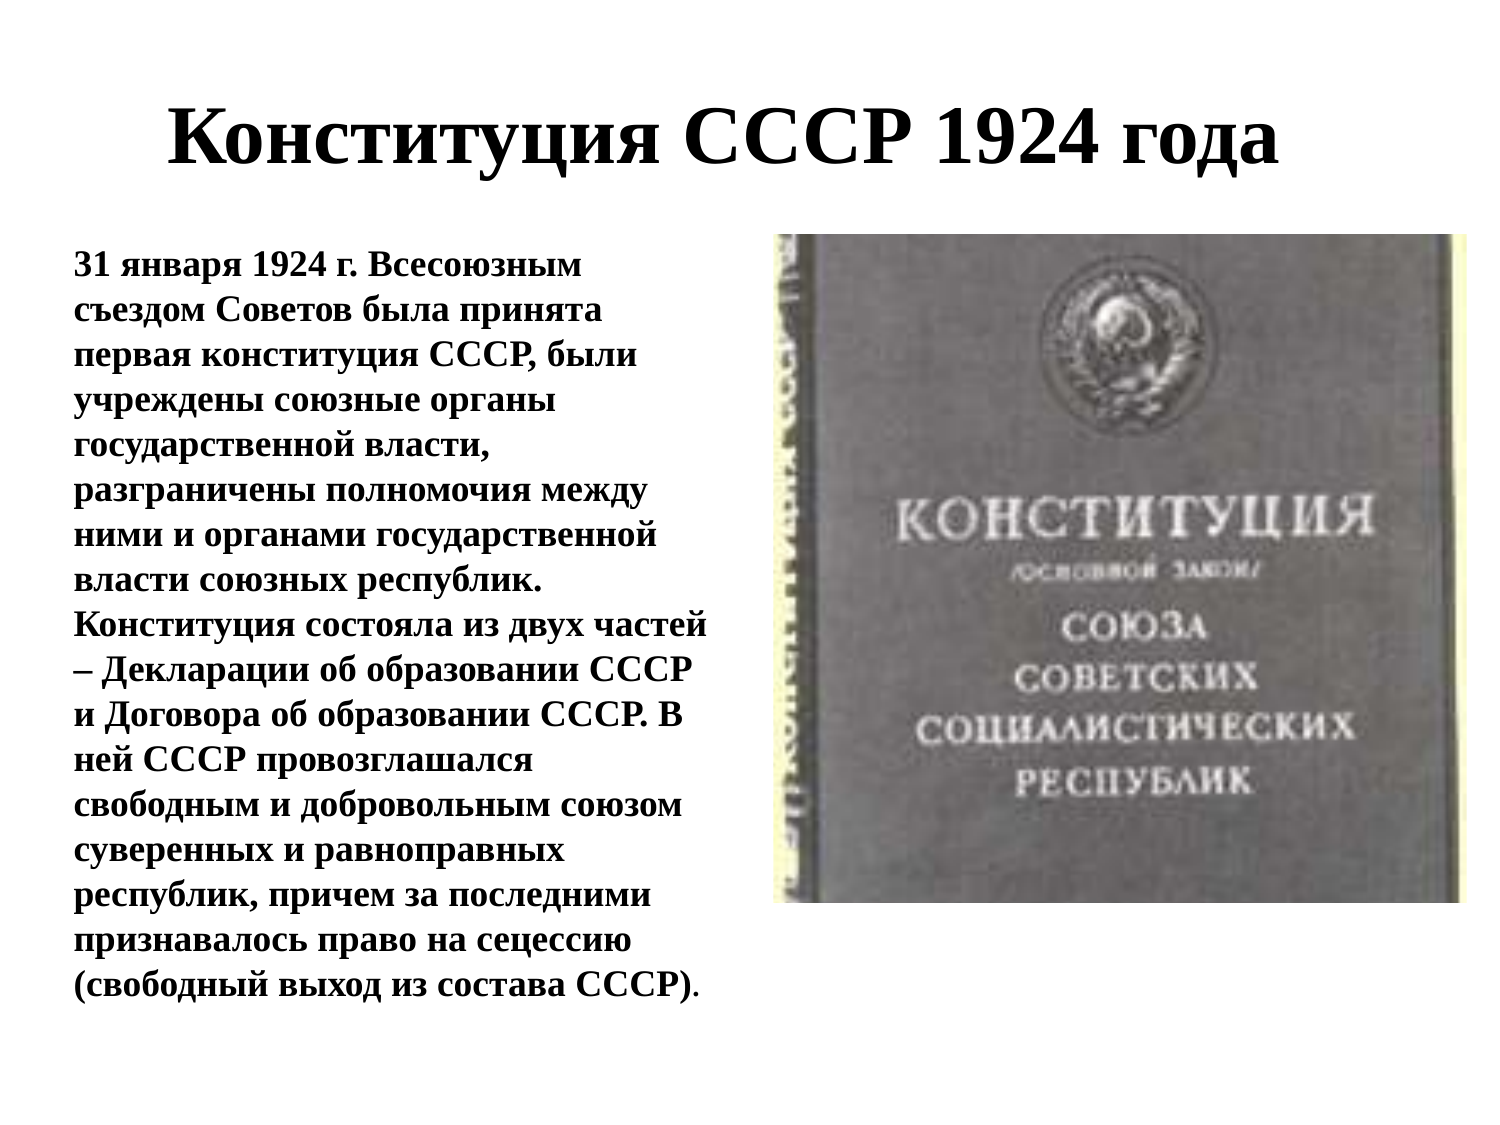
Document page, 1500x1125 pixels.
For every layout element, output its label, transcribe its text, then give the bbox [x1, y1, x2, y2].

title Конституция СССР 1924 года [152, 46, 1365, 188]
list 31 января 1924 г. Всесоюзным съездом Советов была принята первая конституция СССР, были учреждены союзные органы государственной власти, разграничены полномочия между ними и органами государственной власти союзных республик. Конституция состояла из двух частей – Декларации об образовании СССР и Договора об образовании СССР. В ней СССР провозглашался свободным и добровольным союзом суверенных и равноправных республик, причем за последними признавалось право на сецессию (свободный выход из состава СССР). [58, 231, 739, 1106]
picture [773, 234, 1467, 903]
